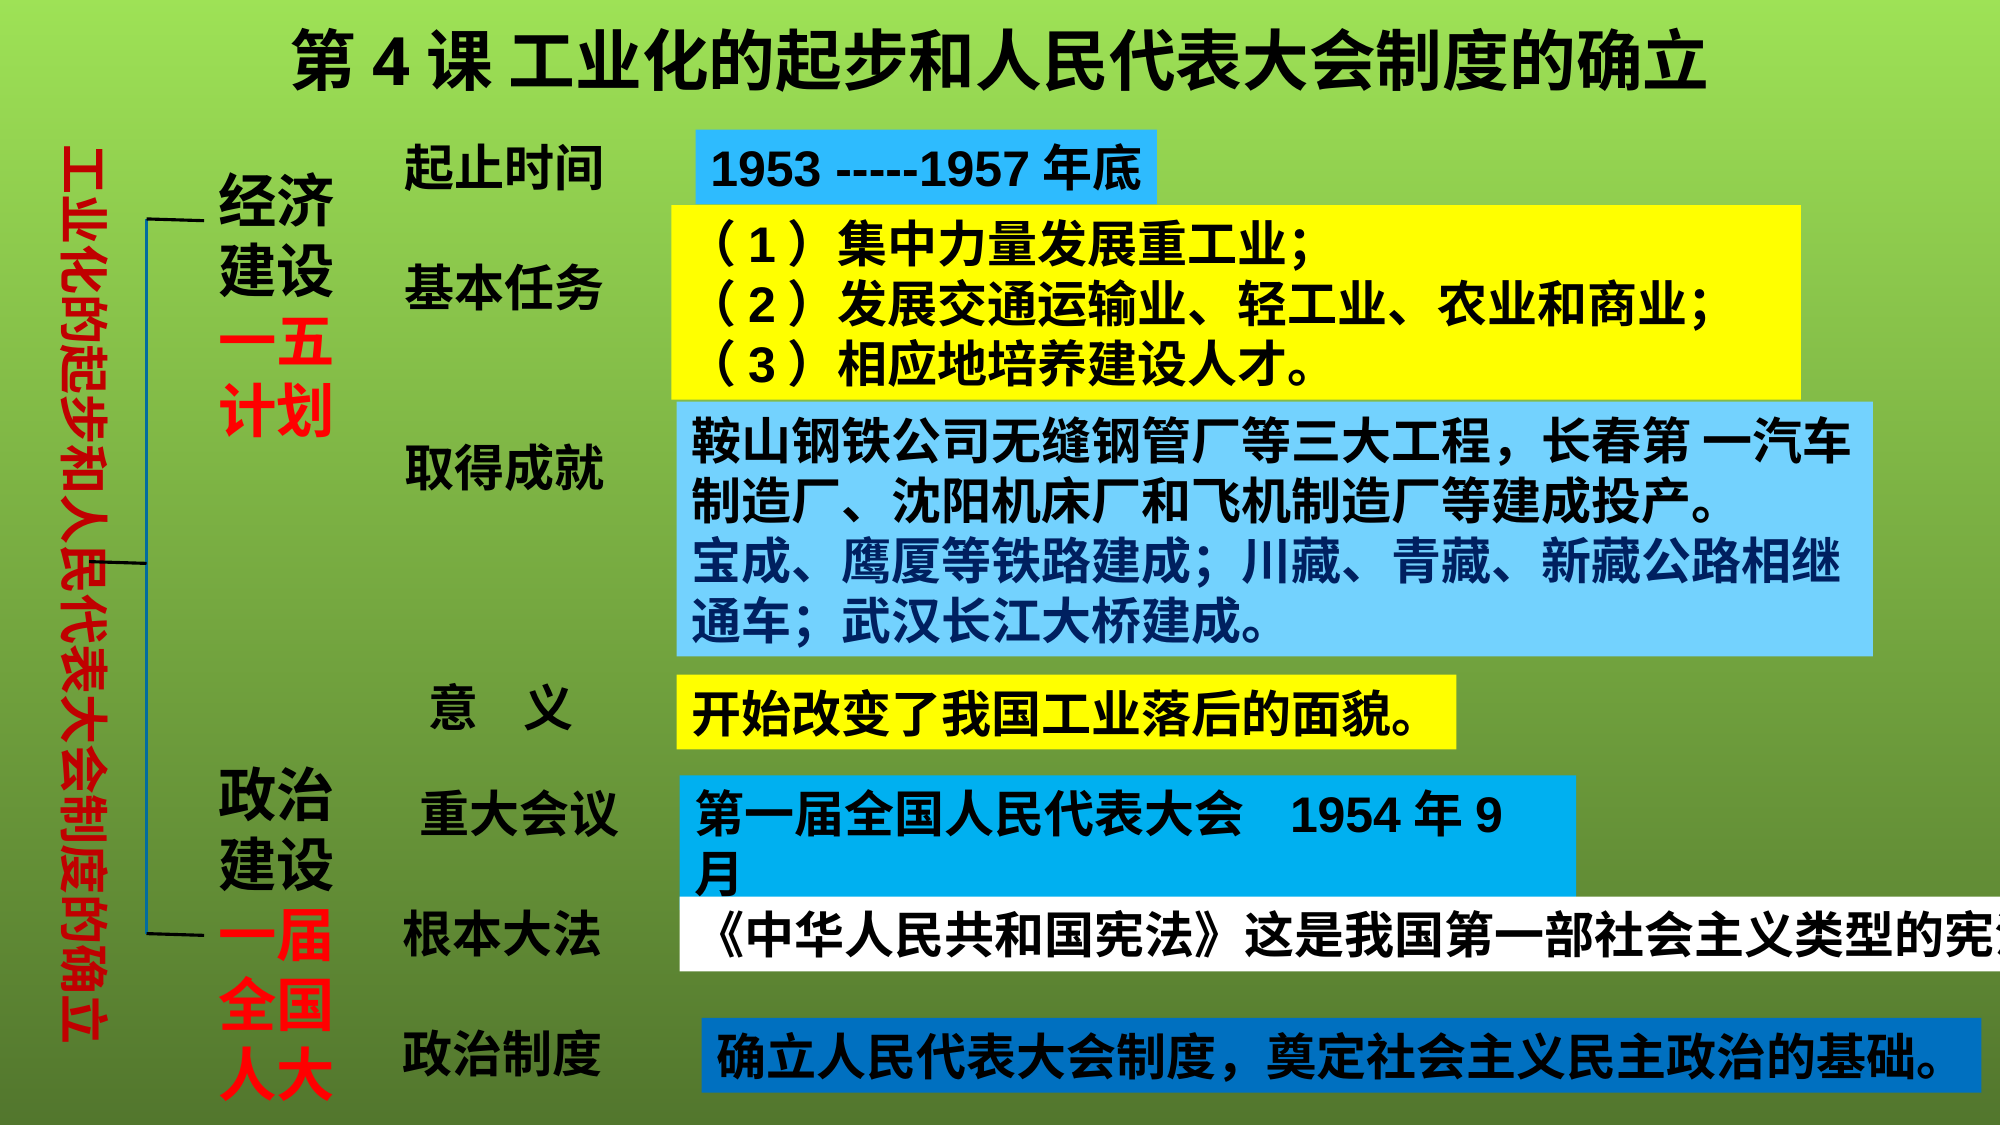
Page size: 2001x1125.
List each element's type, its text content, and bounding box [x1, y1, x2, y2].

text_box （1）集中力量发展重工业； （2）发展交通运输业、轻工业、农业和商业； （3）相应地培养建设人才。 [671, 205, 1801, 400]
text_box 起止时间 基本任务 取得成就 意 义 [390, 129, 672, 745]
text_box 第一届全国人民代表大会 1954年9月 [679, 775, 1577, 896]
text_box 开始改变了我国工业落后的面貌。 [676, 674, 1457, 750]
text_box 工业化的起步和人民代表大会制度的确立 [31, 129, 123, 1045]
text_box 鞍山钢铁公司无缝钢管厂等三大工程，长春第 一汽车制造厂、沈阳机床厂和飞机制造厂等建成投产。 宝成、鹰厦等铁路建成；川藏、青藏、新藏公路相继通车；武汉长江大桥建成。 [676, 401, 1873, 657]
text_box 重大会议 根本大法 政治制度 [387, 775, 635, 1091]
text_box 《中华人民共和国宪法》这是我国第一部社会主义类型的宪法 [679, 896, 2000, 972]
text_box 确立人民代表大会制度，奠定社会主义民主政治的基础。 [701, 1017, 1982, 1093]
text_box 1953 -----1957年底 [695, 129, 1157, 205]
text_box 政治 建设 一届全国人大 [204, 750, 403, 1115]
text_box 第4课 工业化的起步和人民代表大会制度的确立 [275, 11, 1725, 107]
text_box 经济 建设 一五 计划 [204, 157, 390, 452]
